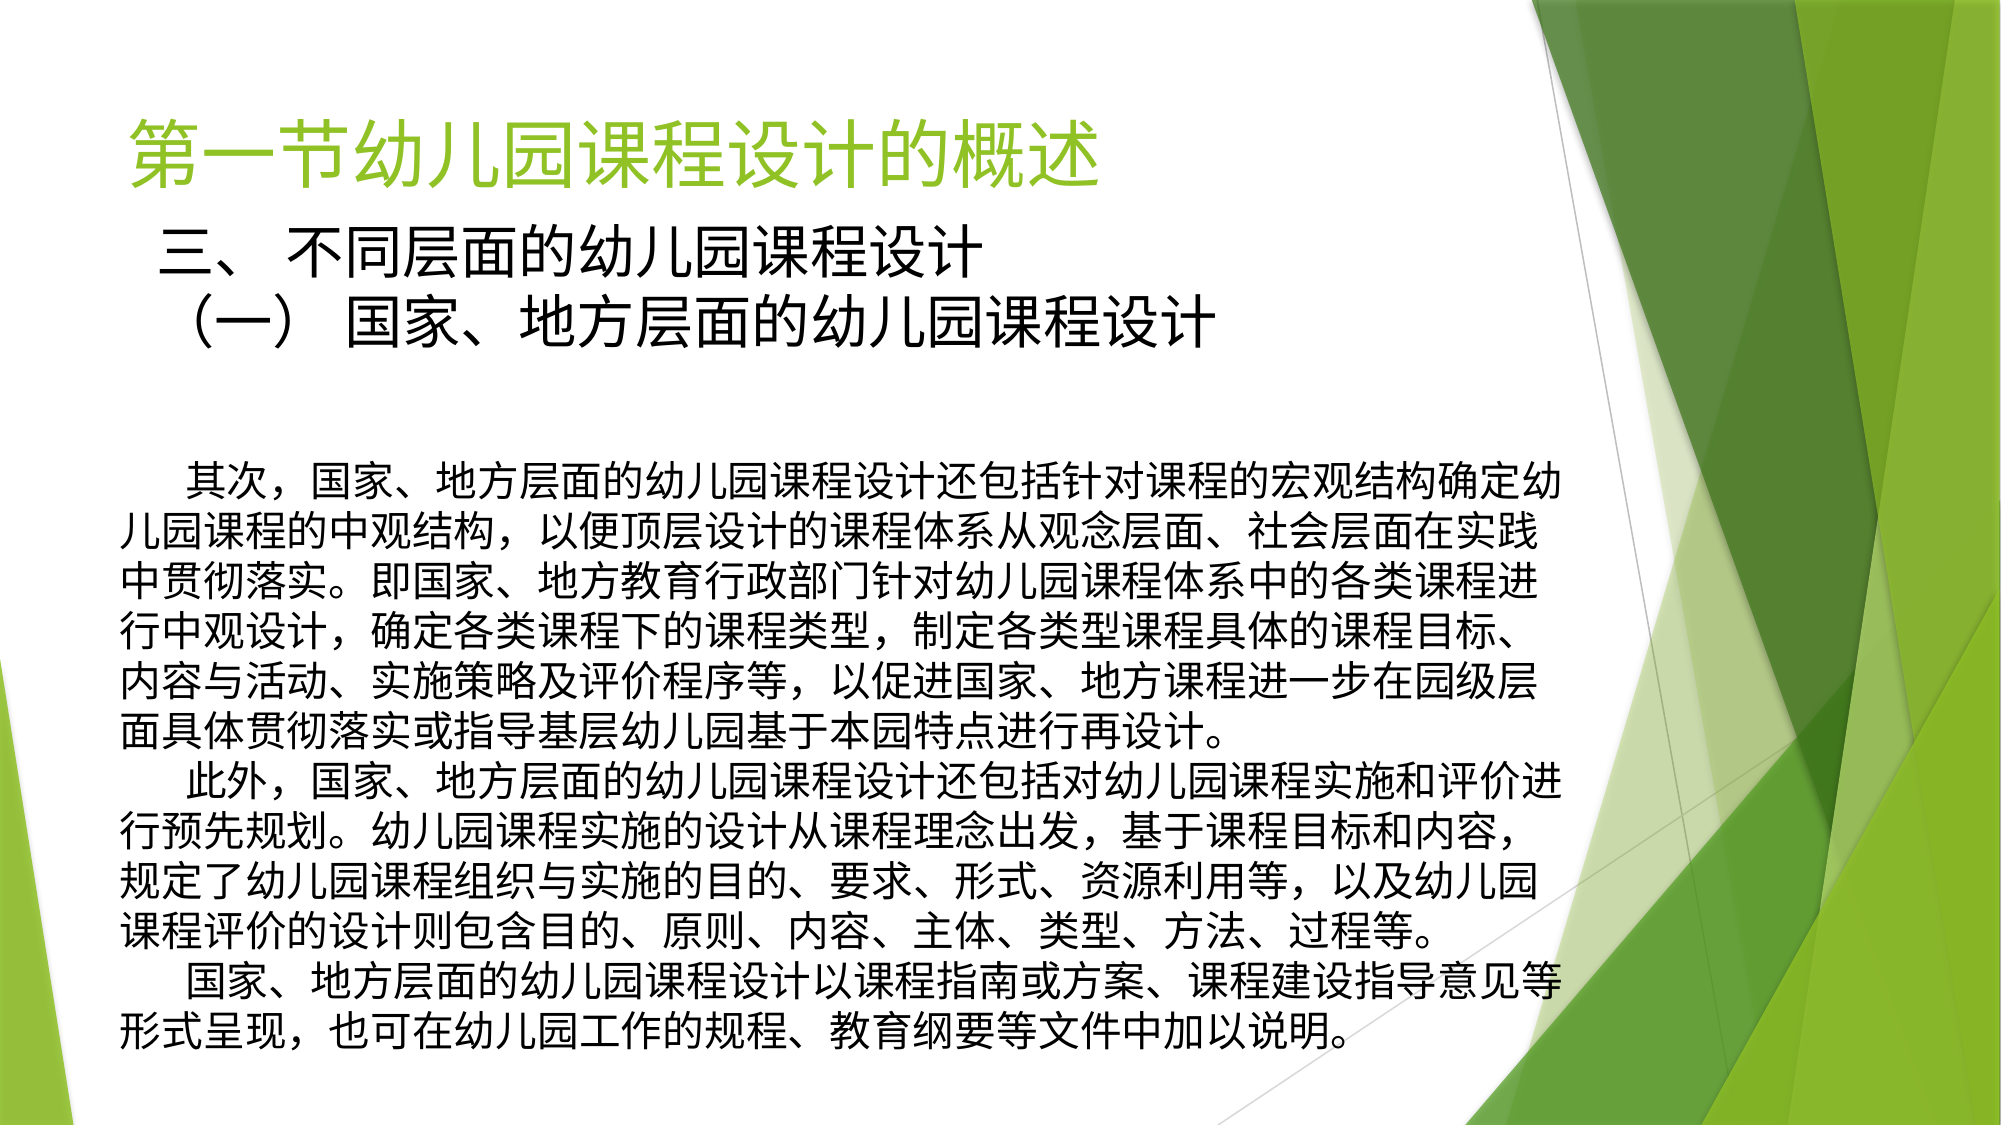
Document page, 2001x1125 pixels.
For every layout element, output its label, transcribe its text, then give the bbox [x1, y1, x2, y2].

text_box 三、 不同层面的幼儿园课程设计 （一） 国家、地方层面的幼儿园课程设计 [141, 208, 1451, 363]
title 第一节幼儿园课程设计的概述 [111, 99, 1522, 317]
text_box 其次，国家、地方层面的幼儿园课程设计还包括针对课程的宏观结构确定幼儿园课程的中观结构，以便顶层设计的课程体系从观念层面、社会层面在实践中贯彻落实。即国家、地方教育行政部门针对幼儿园课程体系中的各类课程进行中观设计，确定各类课程下的课程类型，制定各类型课程具体的课程目标、内容与活动、实施策略及评价程序等，以促进国家、地方课程进一步在园级层面具体贯彻落实或指导基层幼儿园基于本园特点进行再设计。 此外，国家、地方层面的幼儿园课程设计还包括对幼儿园课程实施和评价进行预先规划。幼儿园课程实施的设计从课程理念出发，基于课程目标和内容，规定了幼儿园课程组织与实施的目的、要求、形式、资源利用等，以及幼儿园课程评价的设计则包含目的、原则、内容、主体、类型、方法、过程等。 国家、地方层面的幼儿园课程设计以课程指南或方案、课程建设指导意见等形式呈现，也可在幼儿园工作的规程、教育纲要等文件中加以说明。 [104, 447, 1593, 1062]
